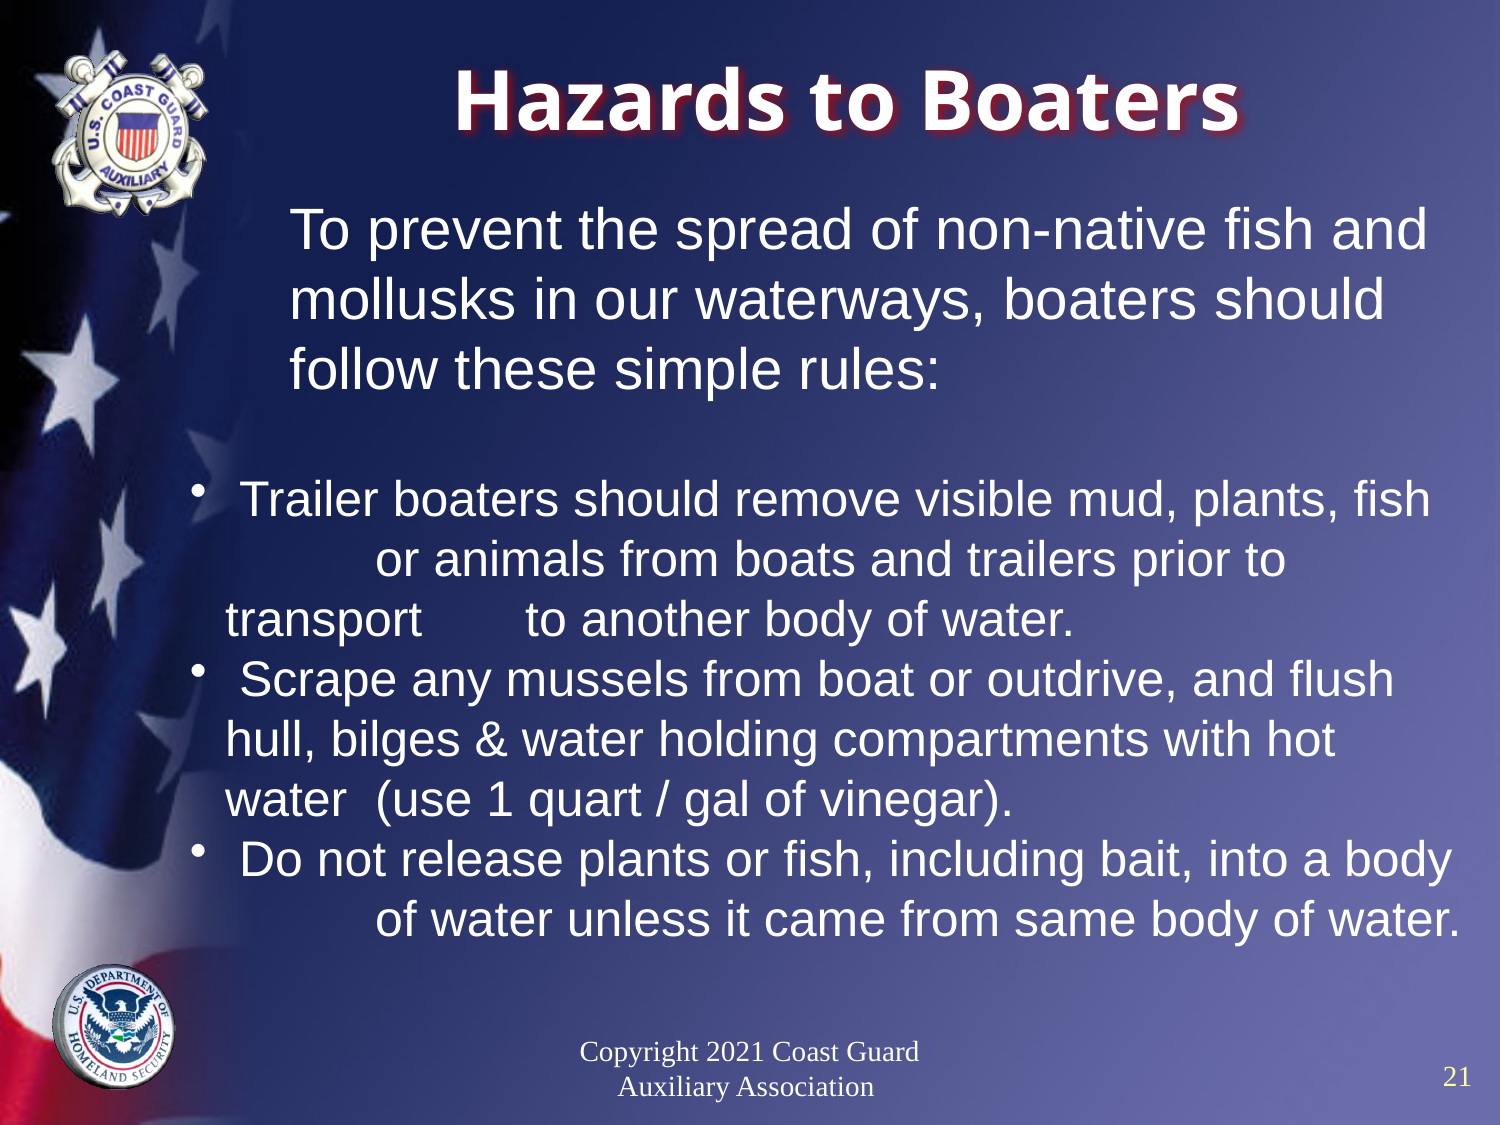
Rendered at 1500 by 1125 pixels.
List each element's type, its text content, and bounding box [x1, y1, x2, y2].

text_box Trailer boaters should remove visible mud, plants, fish or animals from boats and trailers prior to transport to another body of water. Scrape any mussels from boat or outdrive, and flush hull, bilges & water holding compartments with hot water (use 1 quart / gal of vinegar). Do not release plants or fish, including bait, into a body of water unless it came from same body of water. [174, 459, 1488, 954]
title Hazards to Boaters [171, 10, 1500, 184]
slide_number 21 [1175, 1050, 1488, 1125]
text_box To prevent the spread of non-native fish and mollusks in our waterways, boaters should follow these simple rules: [274, 194, 1463, 409]
footer Copyright 2021 Coast Guard Auxiliary Association [512, 1025, 988, 1100]
picture [0, 0, 1500, 1125]
